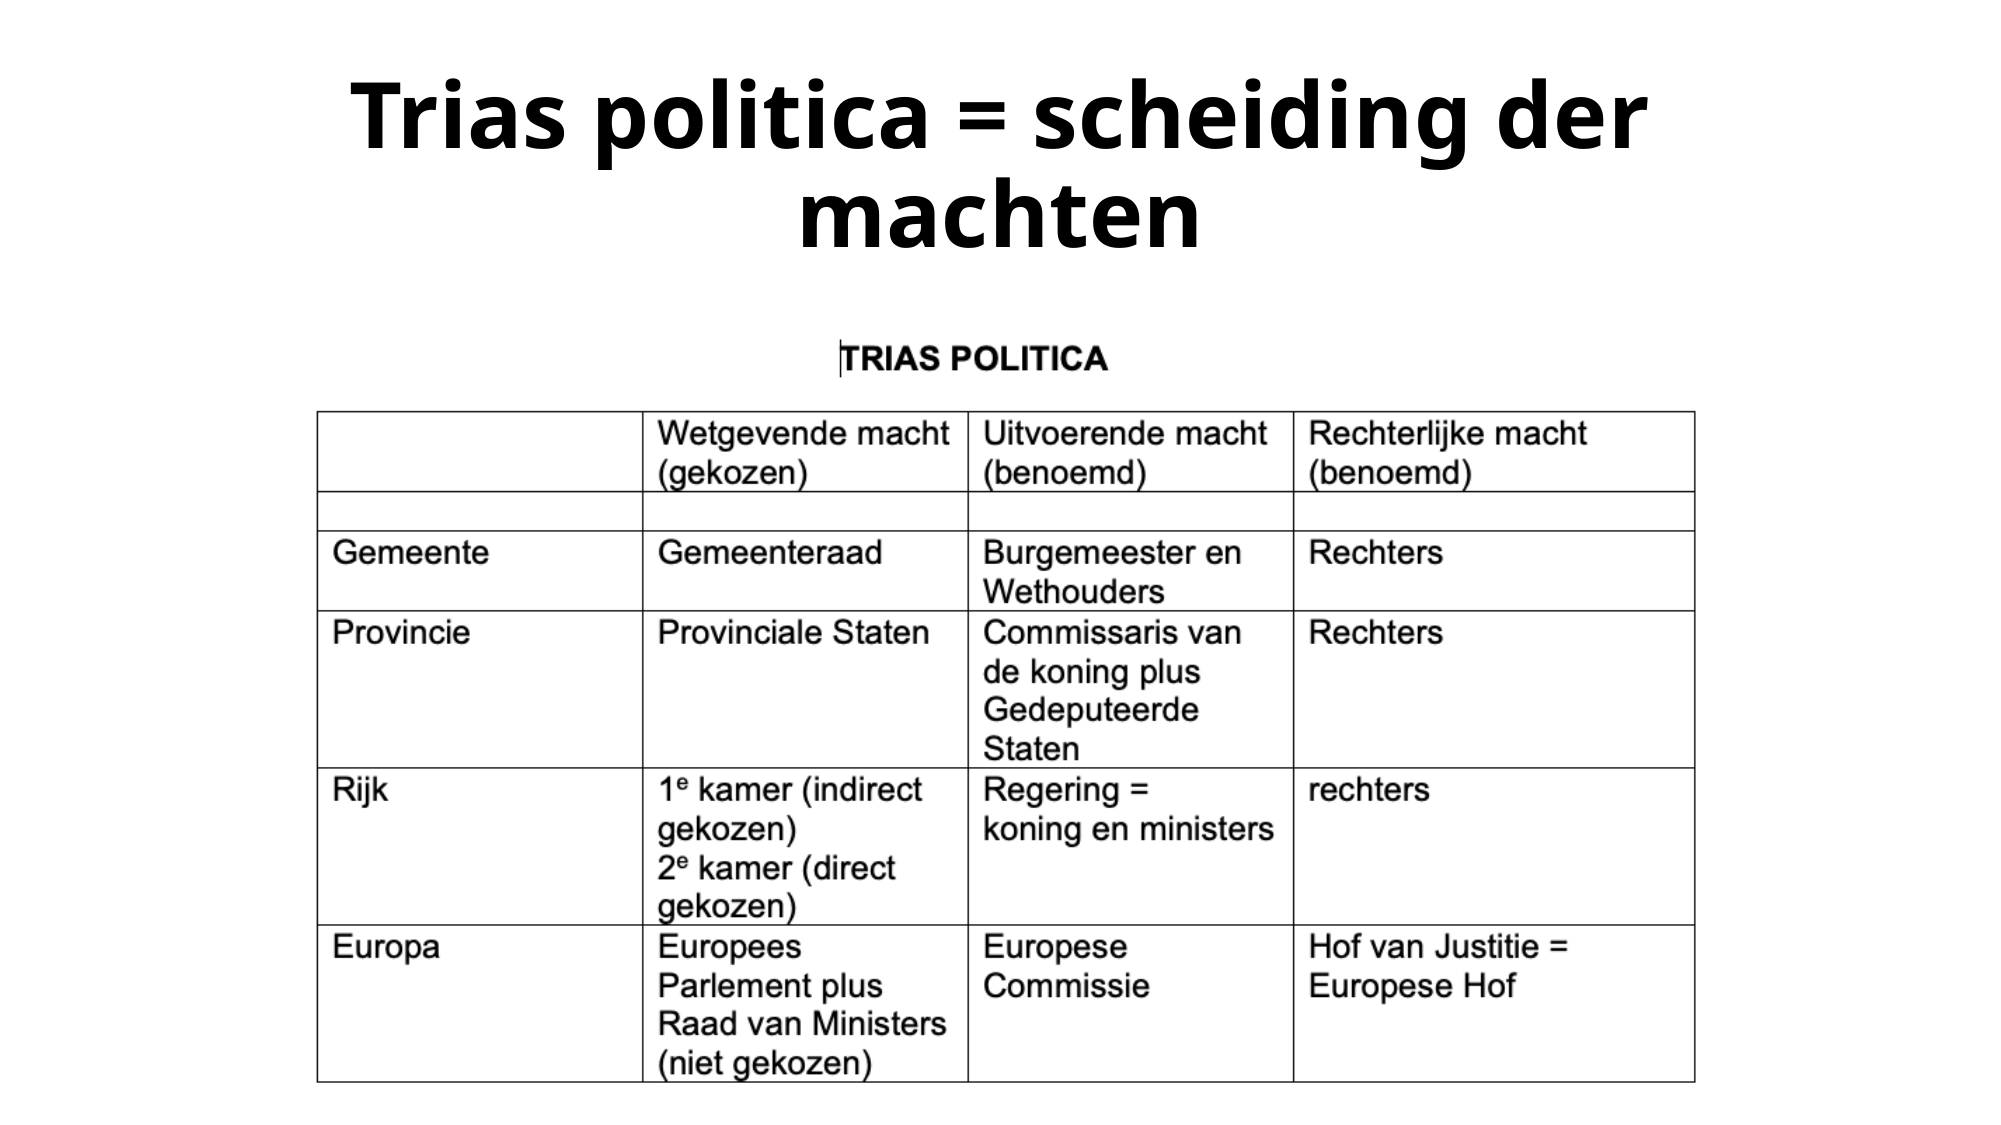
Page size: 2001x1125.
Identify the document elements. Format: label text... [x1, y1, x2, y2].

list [279, 299, 1735, 1125]
title Trias politica = scheiding der machten [137, 59, 1863, 278]
